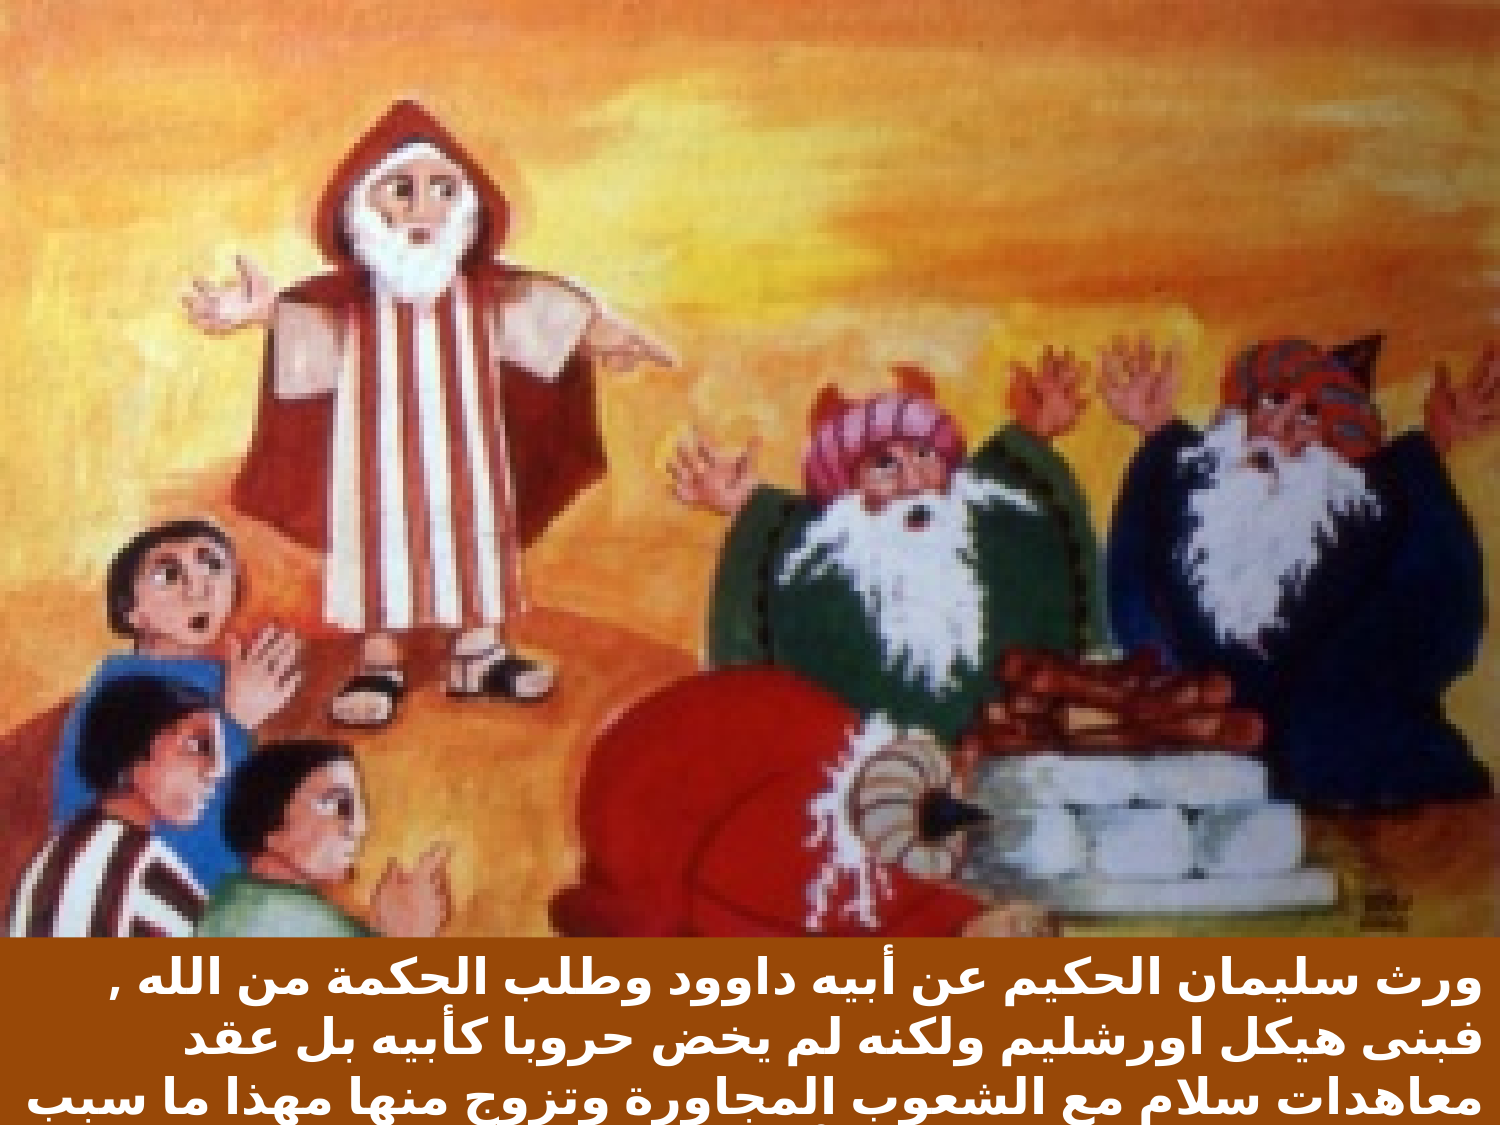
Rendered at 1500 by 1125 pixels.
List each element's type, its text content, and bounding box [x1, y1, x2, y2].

picture [0, 0, 1500, 938]
text_box ورث سليمان الحكيم عن أبيه داوود وطلب الحكمة من الله , فبنى هيكل اورشليم ولكنه لم يخض حروبا كأبيه بل عقد معاهدات سلام مع الشعوب المجاورة وتزوج منها مهذا ما سبب له الأنحراف عن عبادة الله وأخذ يعبد آلهة نساءه ناقضا بذلك عهده مع الله (1مل 5: 11) [0, 946, 1500, 1125]
